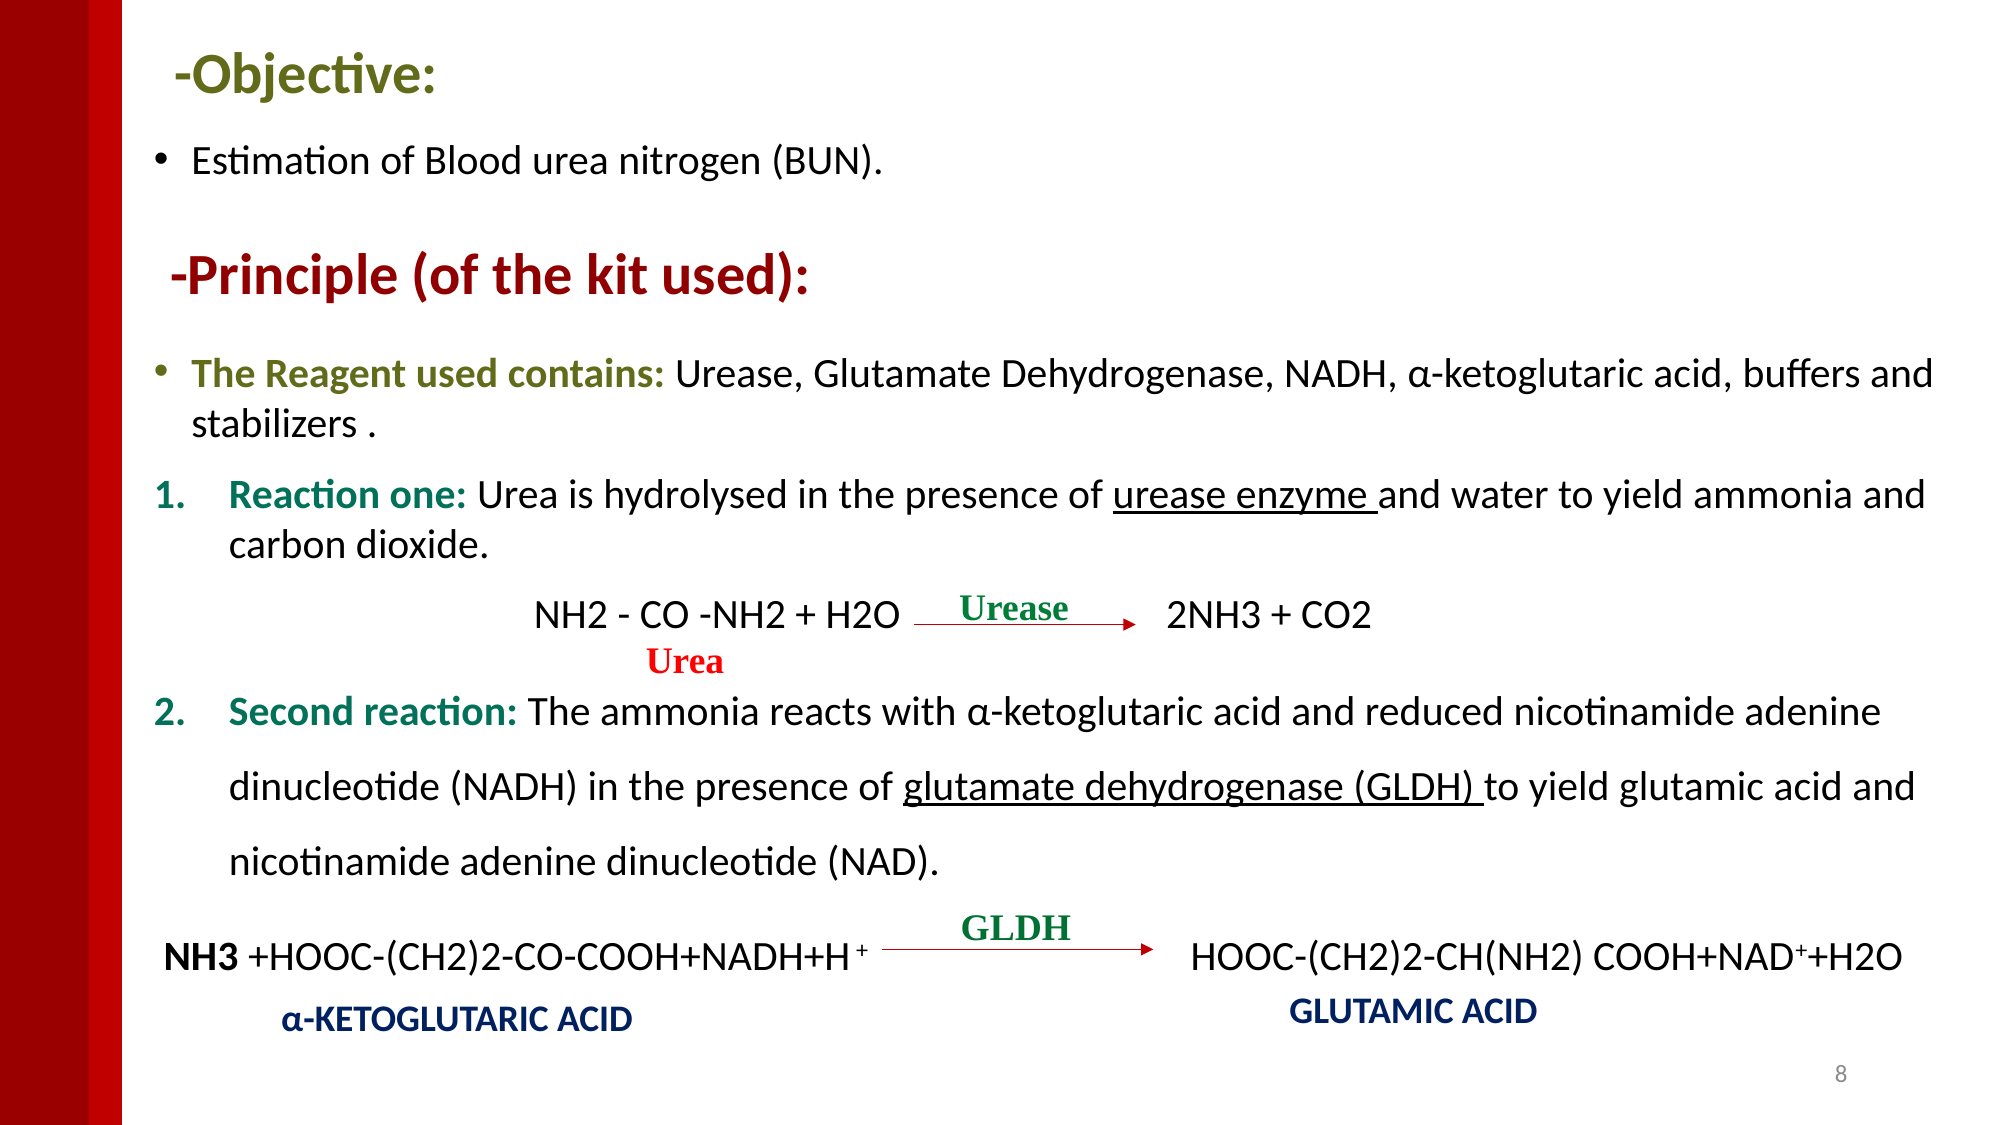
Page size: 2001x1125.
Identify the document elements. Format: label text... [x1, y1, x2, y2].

title -Objective: [159, 0, 1885, 125]
text_box Urease [944, 575, 1109, 624]
text_box GLDH [945, 950, 1096, 956]
text_box [0, 0, 88, 1125]
text_box α-KETOGLUTARIC ACID [257, 986, 657, 1046]
text_box Urease [944, 625, 1109, 635]
text_box GLDH [945, 895, 1096, 949]
text_box Urea [631, 628, 740, 689]
slide_number 8 [1412, 1042, 1863, 1103]
list Estimation of Blood urea nitrogen (BUN). The Reagent used contains: Urease, Glutamate Dehydrogenase, NADH, α-ketoglutaric acid, buffers and stabilizers . Reaction one: Urea is hydrolysed in the presence of urease enzyme and water to yield ammonia and carbon dioxide. NH2 - CO -NH2 + H2O 2NH3 + CO2 Second reaction: The ammonia reacts with α-ketoglutaric acid and reduced nicotinamide adenine dinucleotide (NADH) in the presence of glutamate dehydrogenase (GLDH) to yield glutamic acid and nicotinamide adenine dinucleotide (NAD). NH3 +HOOC-(CH2)2-CO-COOH+NADH+H + HOOC-(CH2)2-CH(NH2) COOH+NAD++H2O [139, 125, 1980, 1039]
text_box [88, 0, 123, 1125]
text_box GLUTAMIC ACID [1274, 978, 1553, 1039]
text_box -Principle (of the kit used): [155, 166, 1881, 384]
